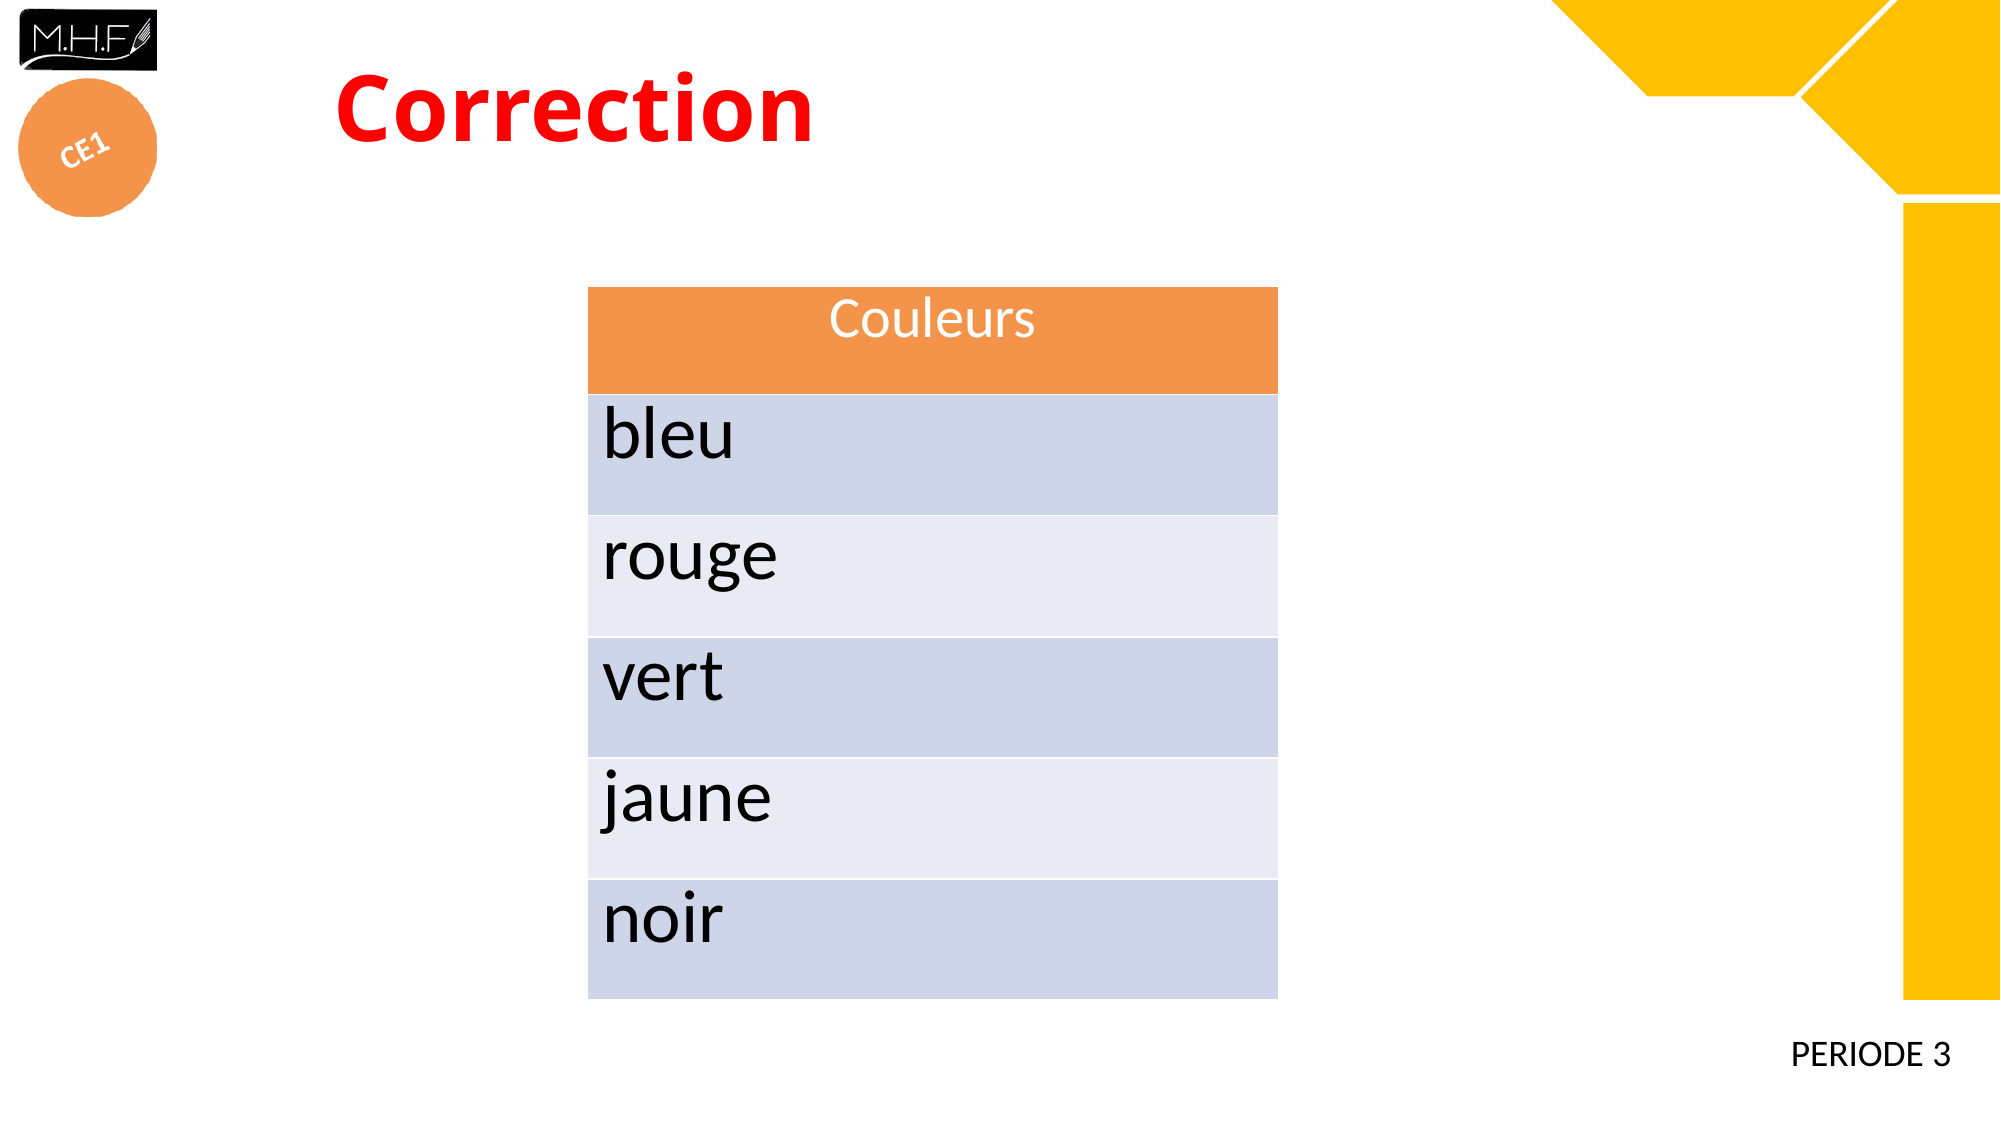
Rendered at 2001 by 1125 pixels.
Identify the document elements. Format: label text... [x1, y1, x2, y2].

table_cell bleu [588, 395, 1278, 515]
picture [18, 78, 157, 218]
table_cell vert [588, 638, 1278, 757]
table_cell rouge [588, 516, 1278, 636]
table_header Couleurs [588, 287, 1278, 394]
text_box [1799, 0, 2000, 196]
title Correction [318, 3, 1865, 221]
text_box PERIODE 3 [1362, 1021, 1967, 1125]
text_box [1902, 202, 2000, 1001]
text_box [1549, 0, 1892, 98]
picture [16, 7, 157, 74]
table_cell noir [588, 880, 1278, 999]
table_cell jaune [588, 759, 1278, 878]
